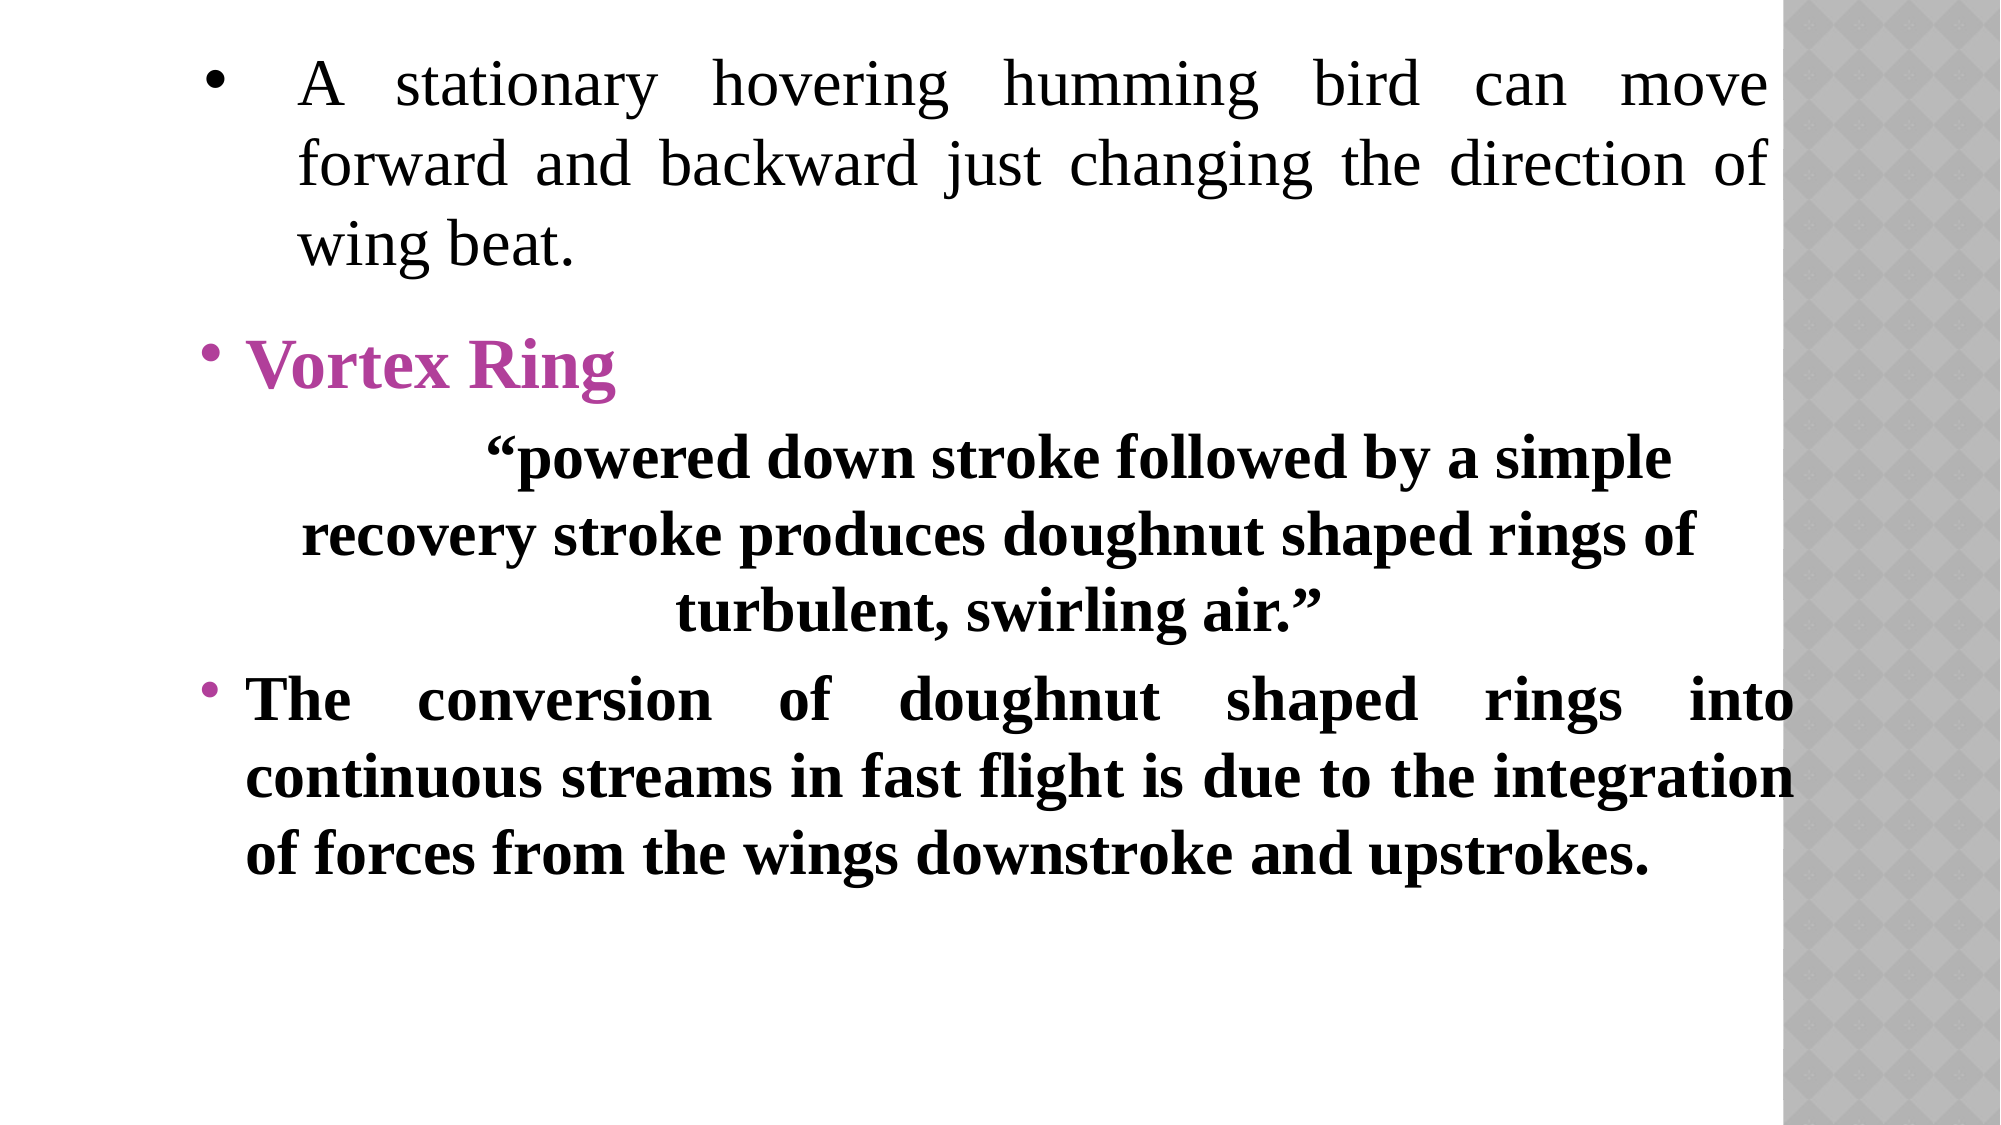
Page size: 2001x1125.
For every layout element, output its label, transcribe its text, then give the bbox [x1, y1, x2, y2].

list Vortex Ring “powered down stroke followed by a simple recovery stroke produces doughnut shaped rings of turbulent, swirling air.” The conversion of doughnut shaped rings into continuous streams in fast flight is due to the integration of forces from the wings downstroke and upstrokes. [187, 308, 1813, 950]
title A stationary hovering humming bird can move forward and backward just changing the direction of wing beat. [196, 91, 1780, 279]
